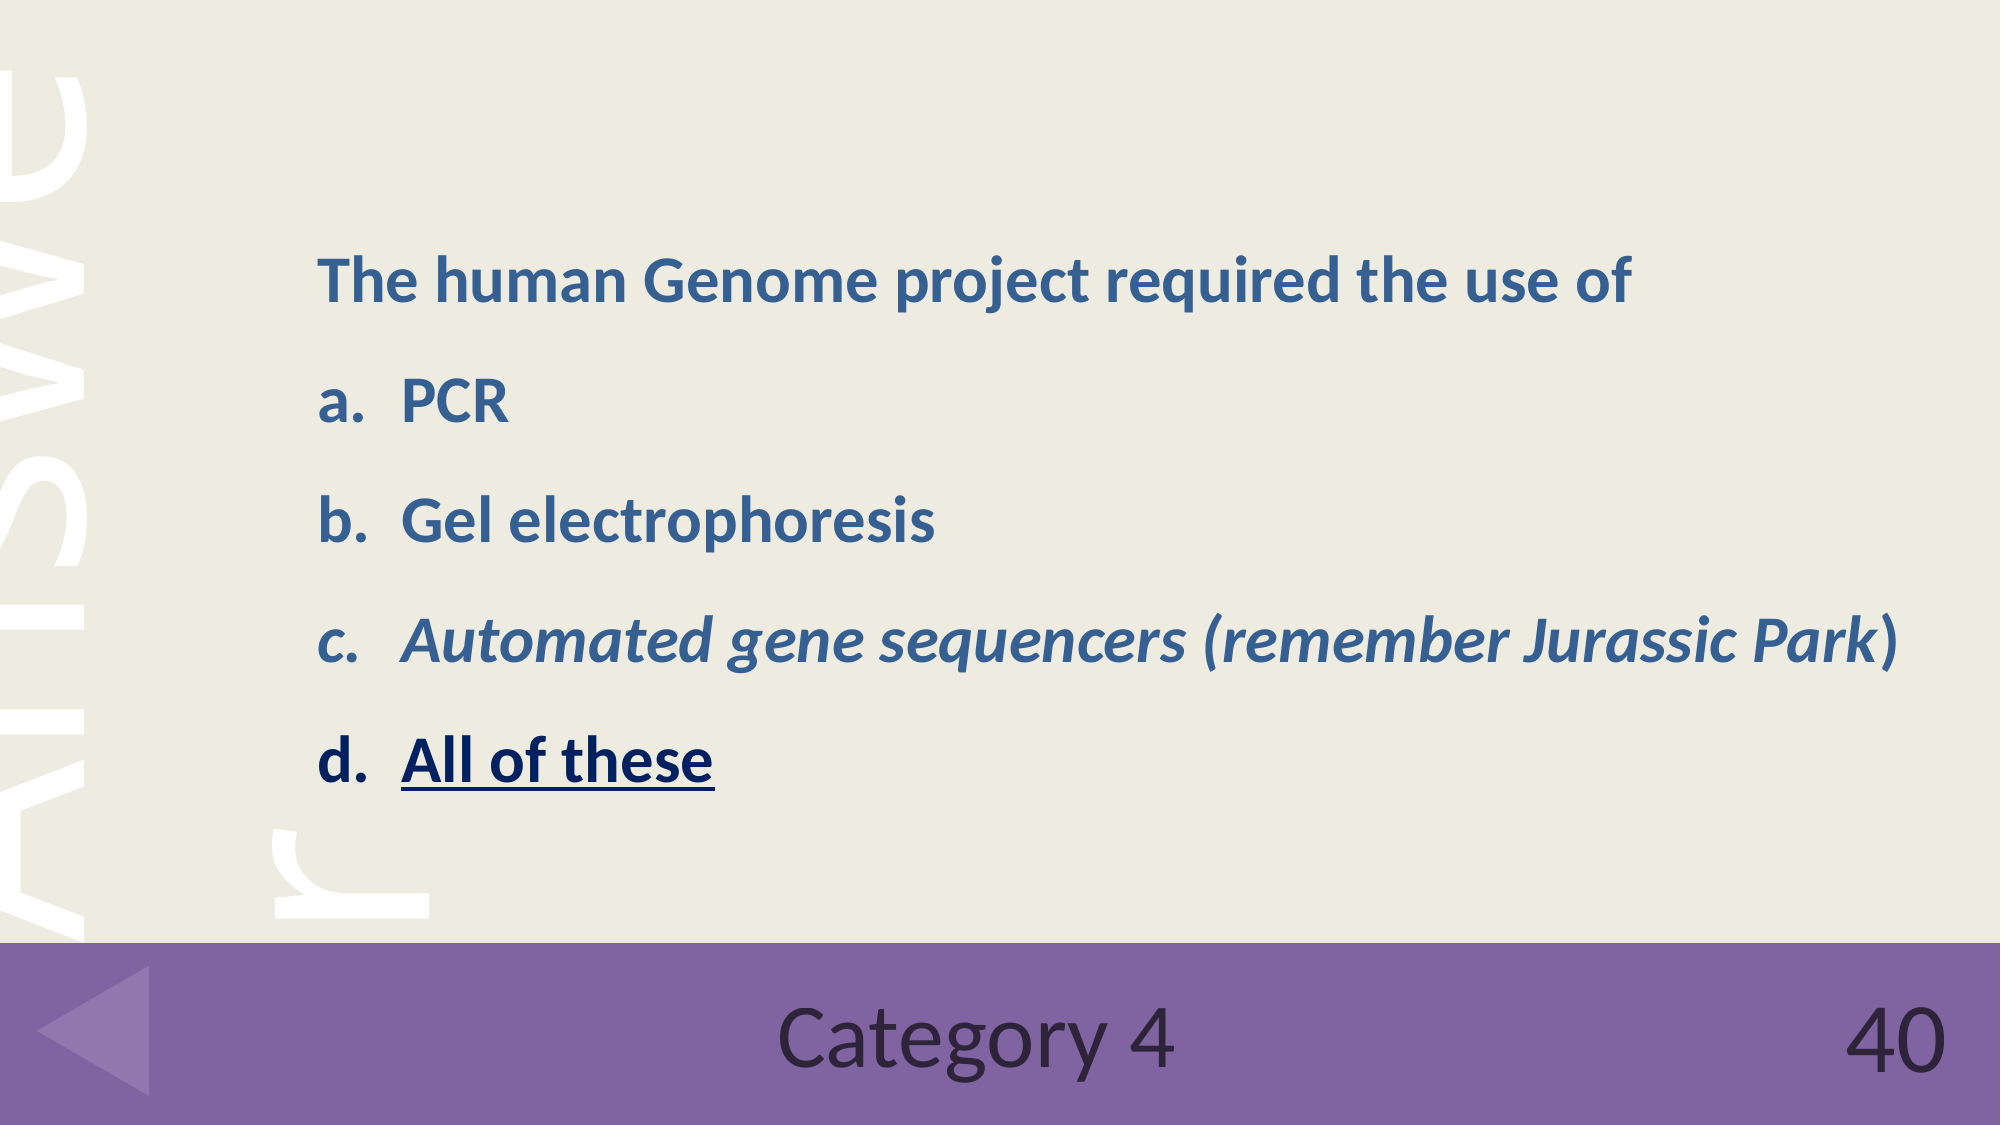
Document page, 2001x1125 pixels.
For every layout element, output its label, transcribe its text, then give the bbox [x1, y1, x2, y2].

title Category 4 [76, 937, 1877, 1125]
list 40 [1877, 967, 1963, 1097]
list The human Genome project required the use of PCR Gel electrophoresis Automated gene sequencers (remember Jurassic Park) All of these [302, 142, 1968, 850]
